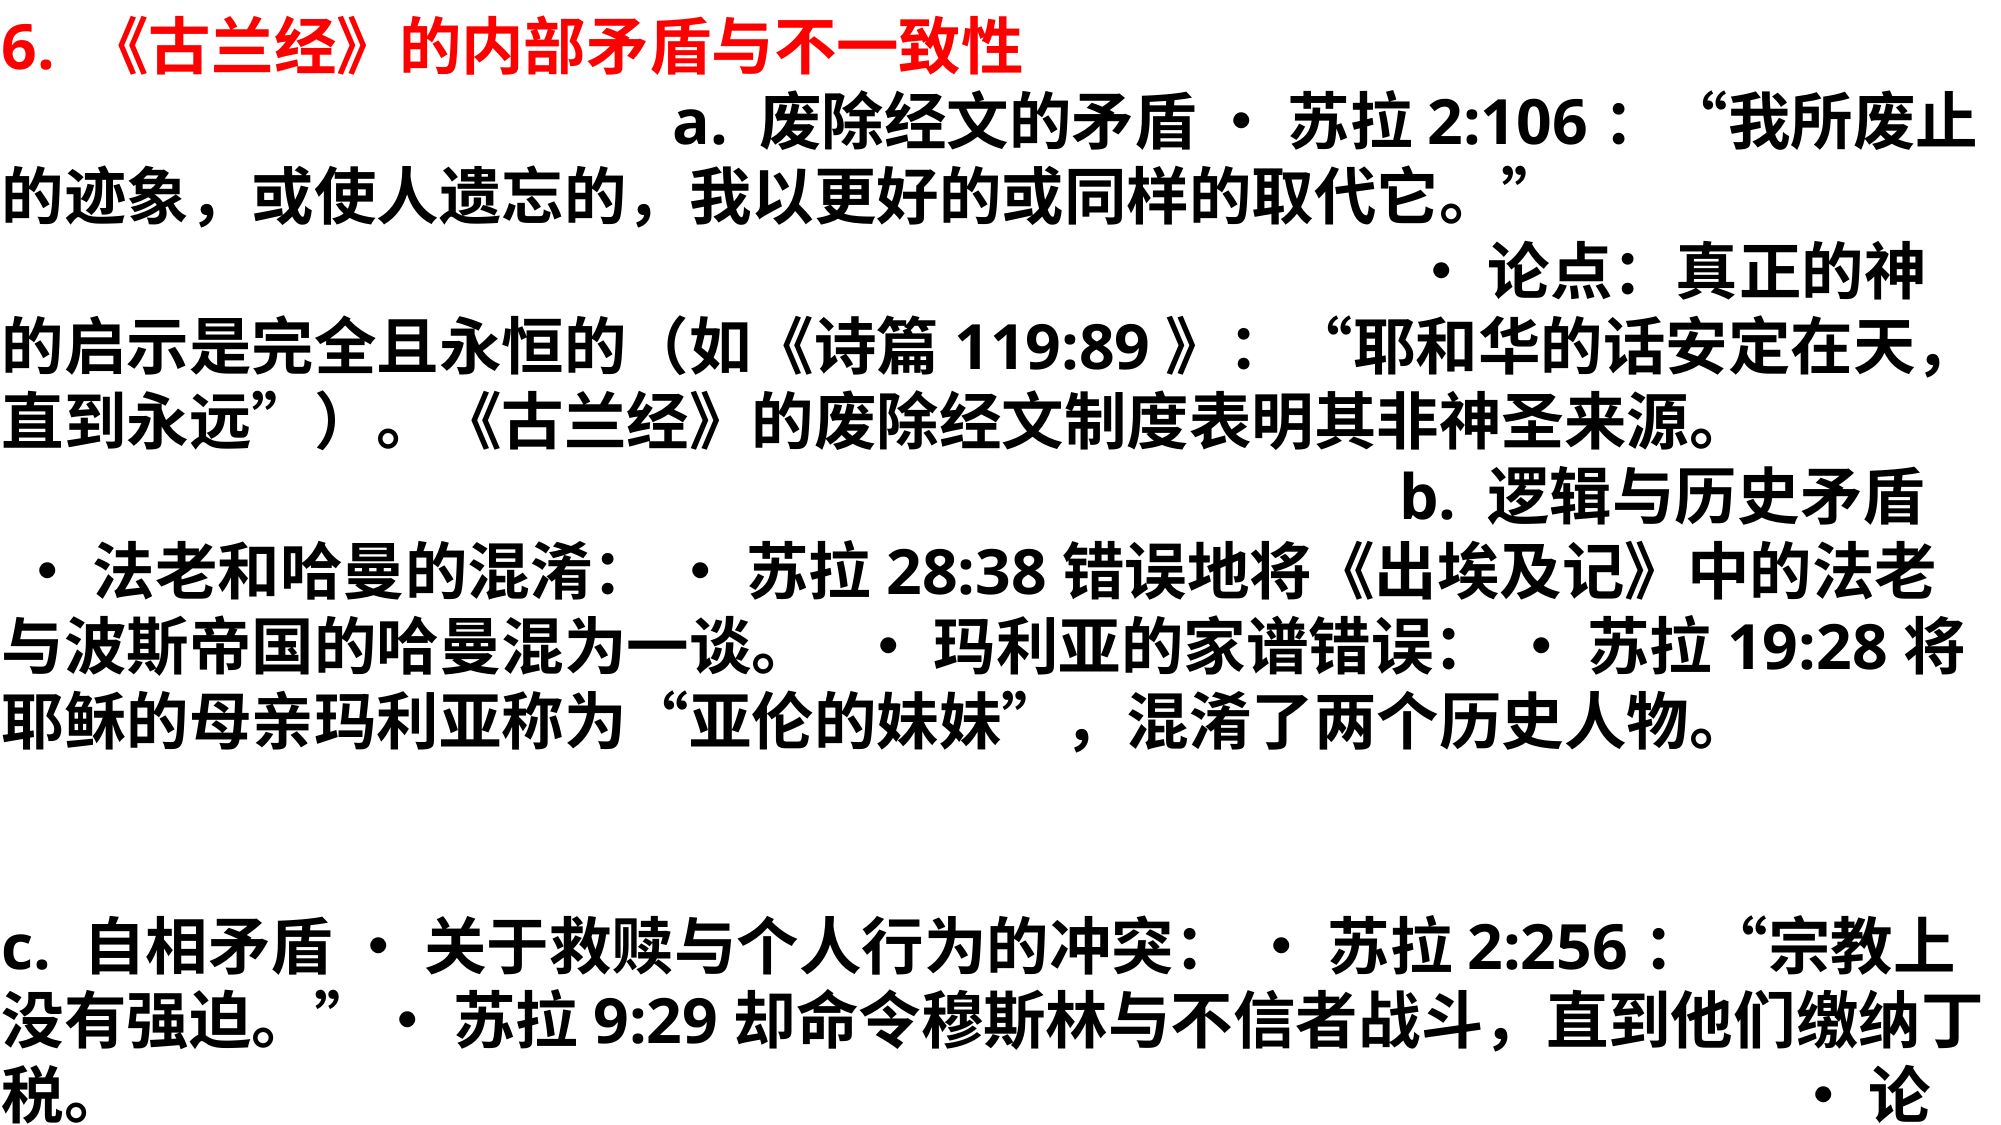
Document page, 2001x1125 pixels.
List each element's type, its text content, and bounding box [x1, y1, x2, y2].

text_box 6. 《古兰经》的内部矛盾与不一致性 a. 废除经文的矛盾 • 苏拉2:106：“我所废止的迹象，或使人遗忘的，我以更好的或同样的取代它。” • 论点：真正的神的启示是完全且永恒的（如《诗篇119:89》：“耶和华的话安定在天，直到永远”）。《古兰经》的废除经文制度表明其非神圣来源。 b. 逻辑与历史矛盾 • 法老和哈曼的混淆： • 苏拉28:38错误地将《出埃及记》中的法老与波斯帝国的哈曼混为一谈。 • 玛利亚的家谱错误： • 苏拉19:28将耶稣的母亲玛利亚称为“亚伦的妹妹”，混淆了两个历史人物。 c. 自相矛盾 • 关于救赎与个人行为的冲突： • 苏拉2:256：“宗教上没有强迫。”• 苏拉9:29却命令穆斯林与不信者战斗，直到他们缴纳丁税。 • 论点：神的启示不应包含如此明显的矛盾。 [0, 0, 2000, 1125]
